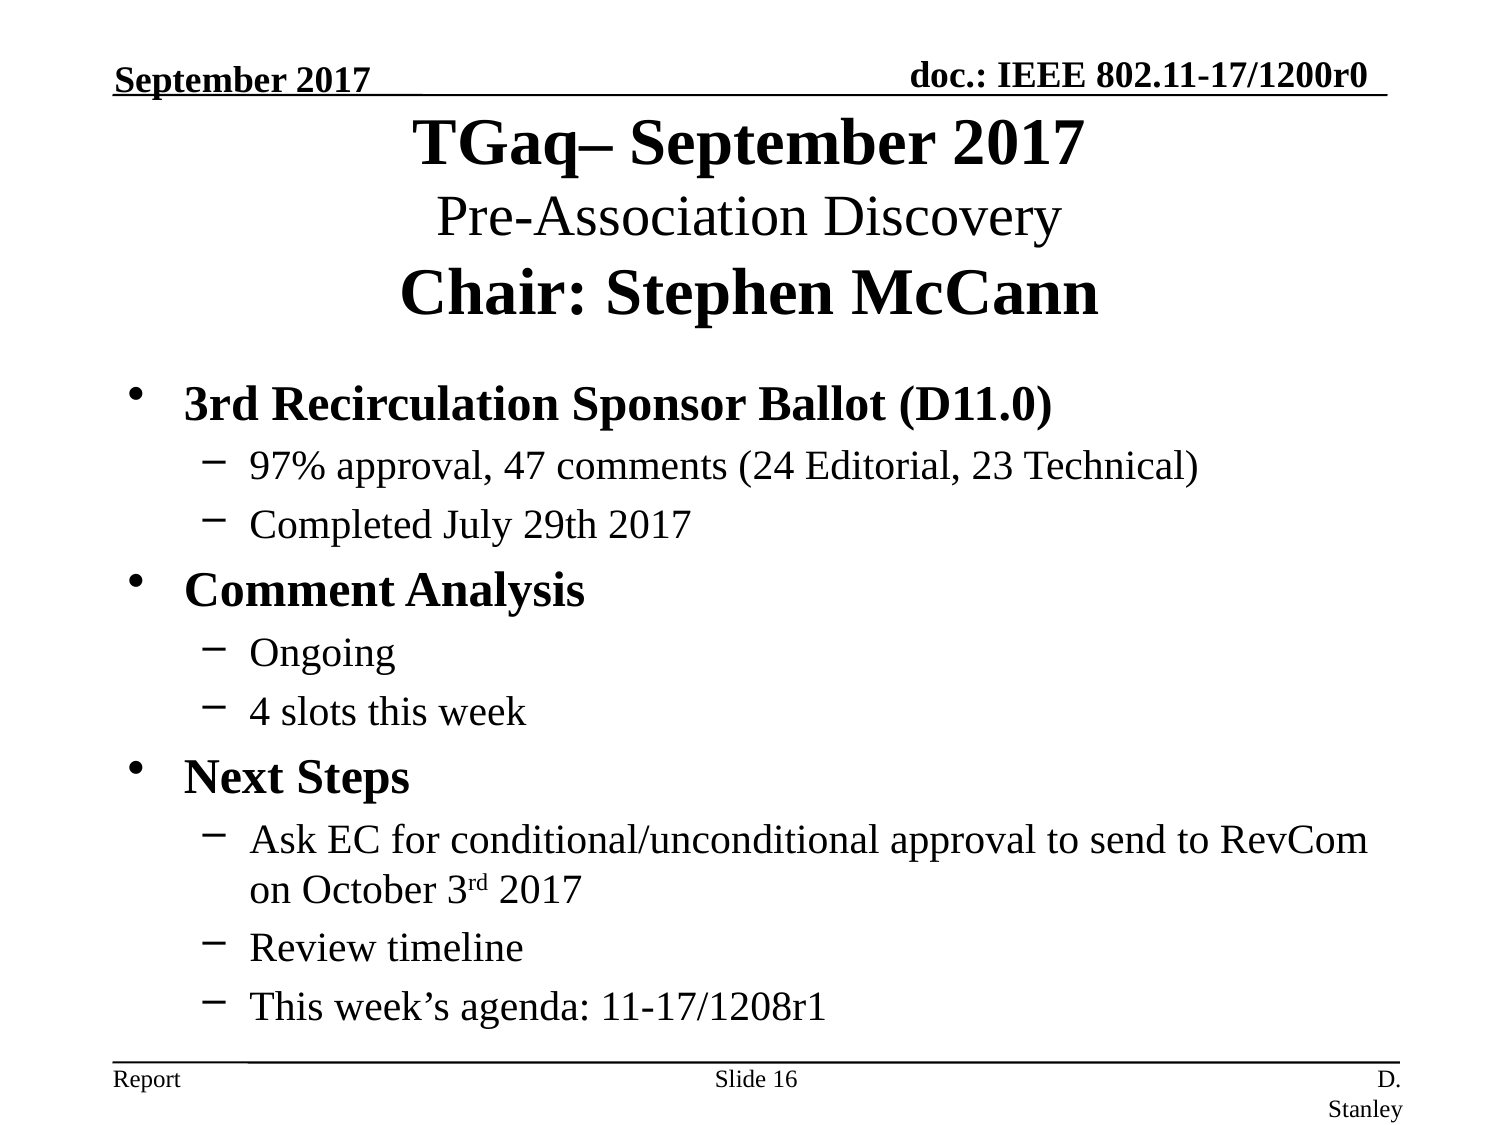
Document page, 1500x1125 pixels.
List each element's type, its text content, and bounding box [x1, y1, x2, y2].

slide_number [114, 54, 374, 101]
footer D. Stanley, HP Enterprise [1325, 1062, 1402, 1093]
list 3rd Recirculation Sponsor Ballot (D11.0) 97% approval, 47 comments (24 Editorial, 23 Technical) Completed July 29th 2017 Comment Analysis Ongoing 4 slots this week Next Steps Ask EC for conditional/unconditional approval to send to RevCom on October 3rd 2017 Review timeline This week’s agenda: 11-17/1208r1 [112, 362, 1388, 1063]
slide_number Slide 16 [712, 1063, 800, 1093]
title TGaq– September 2017 Pre-Association Discovery Chair: Stephen McCann [112, 125, 1388, 300]
